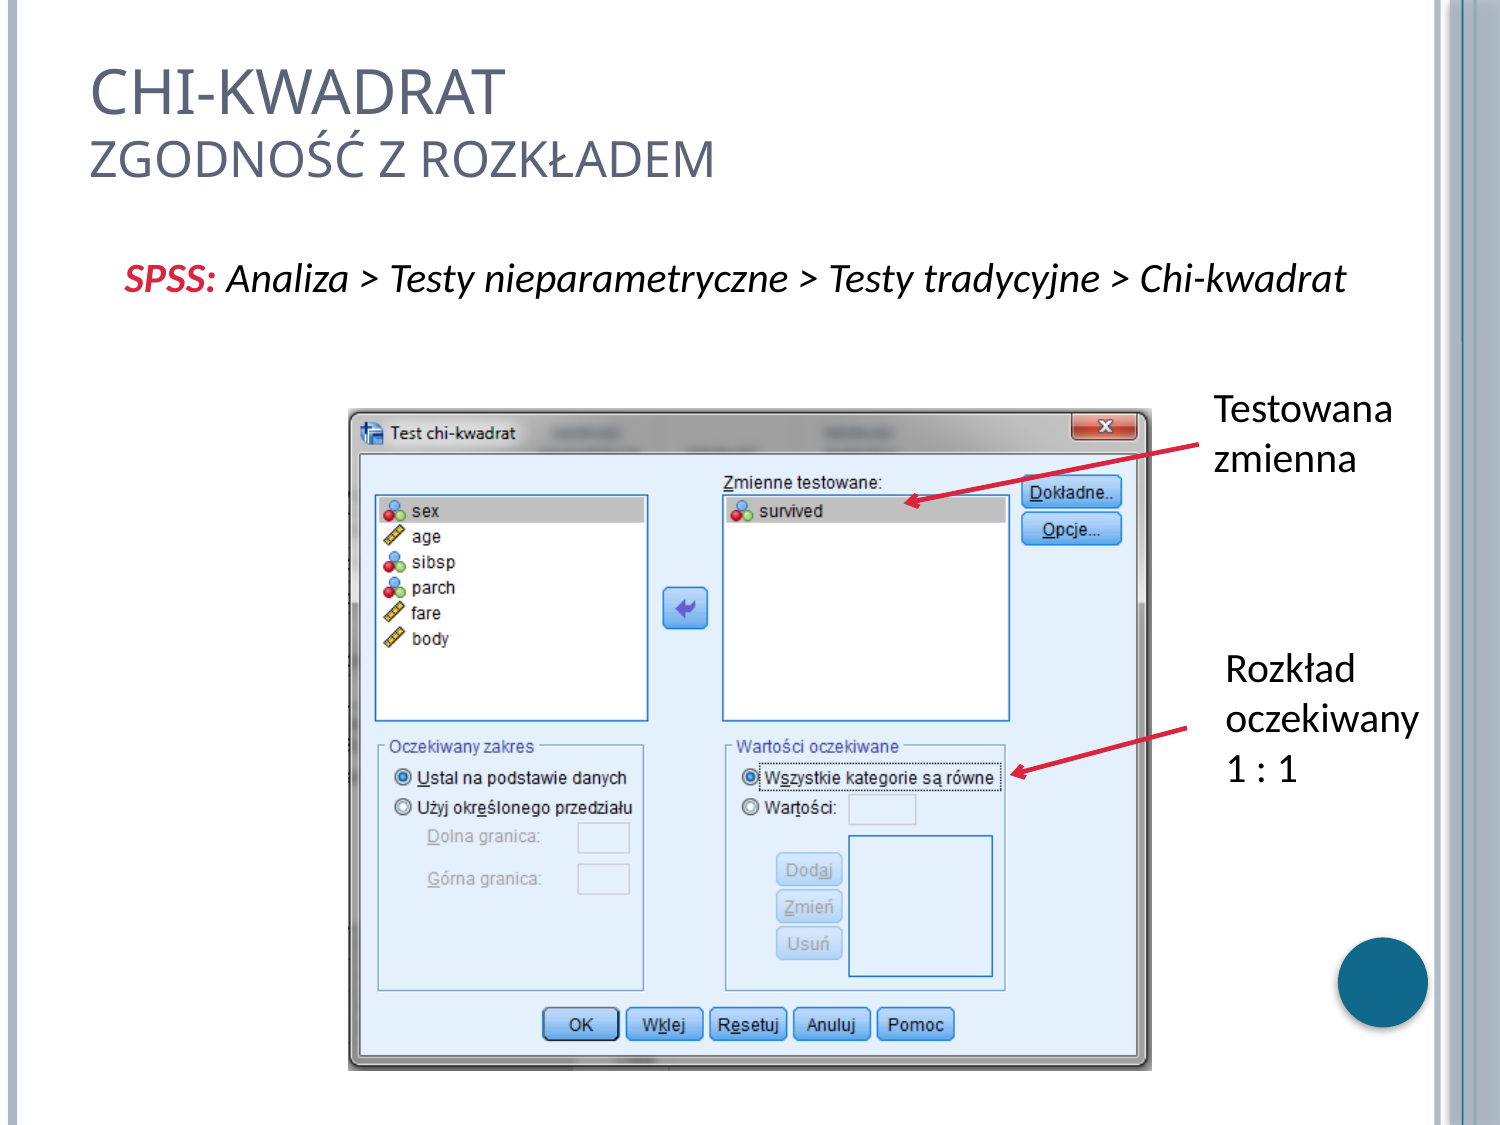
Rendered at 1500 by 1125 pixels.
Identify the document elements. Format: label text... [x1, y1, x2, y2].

text_box Rozkład oczekiwany 1 : 1 [1210, 633, 1447, 799]
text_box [903, 443, 1200, 504]
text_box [1009, 727, 1188, 776]
title chi-kwadrat zgodność z Rozkładem [75, 7, 1300, 195]
picture [347, 408, 1153, 1072]
text_box Testowana zmienna [1198, 373, 1435, 489]
list SPSS: Analiza > Testy nieparametryczne > Testy tradycyjne > Chi-kwadrat [64, 243, 1366, 1043]
